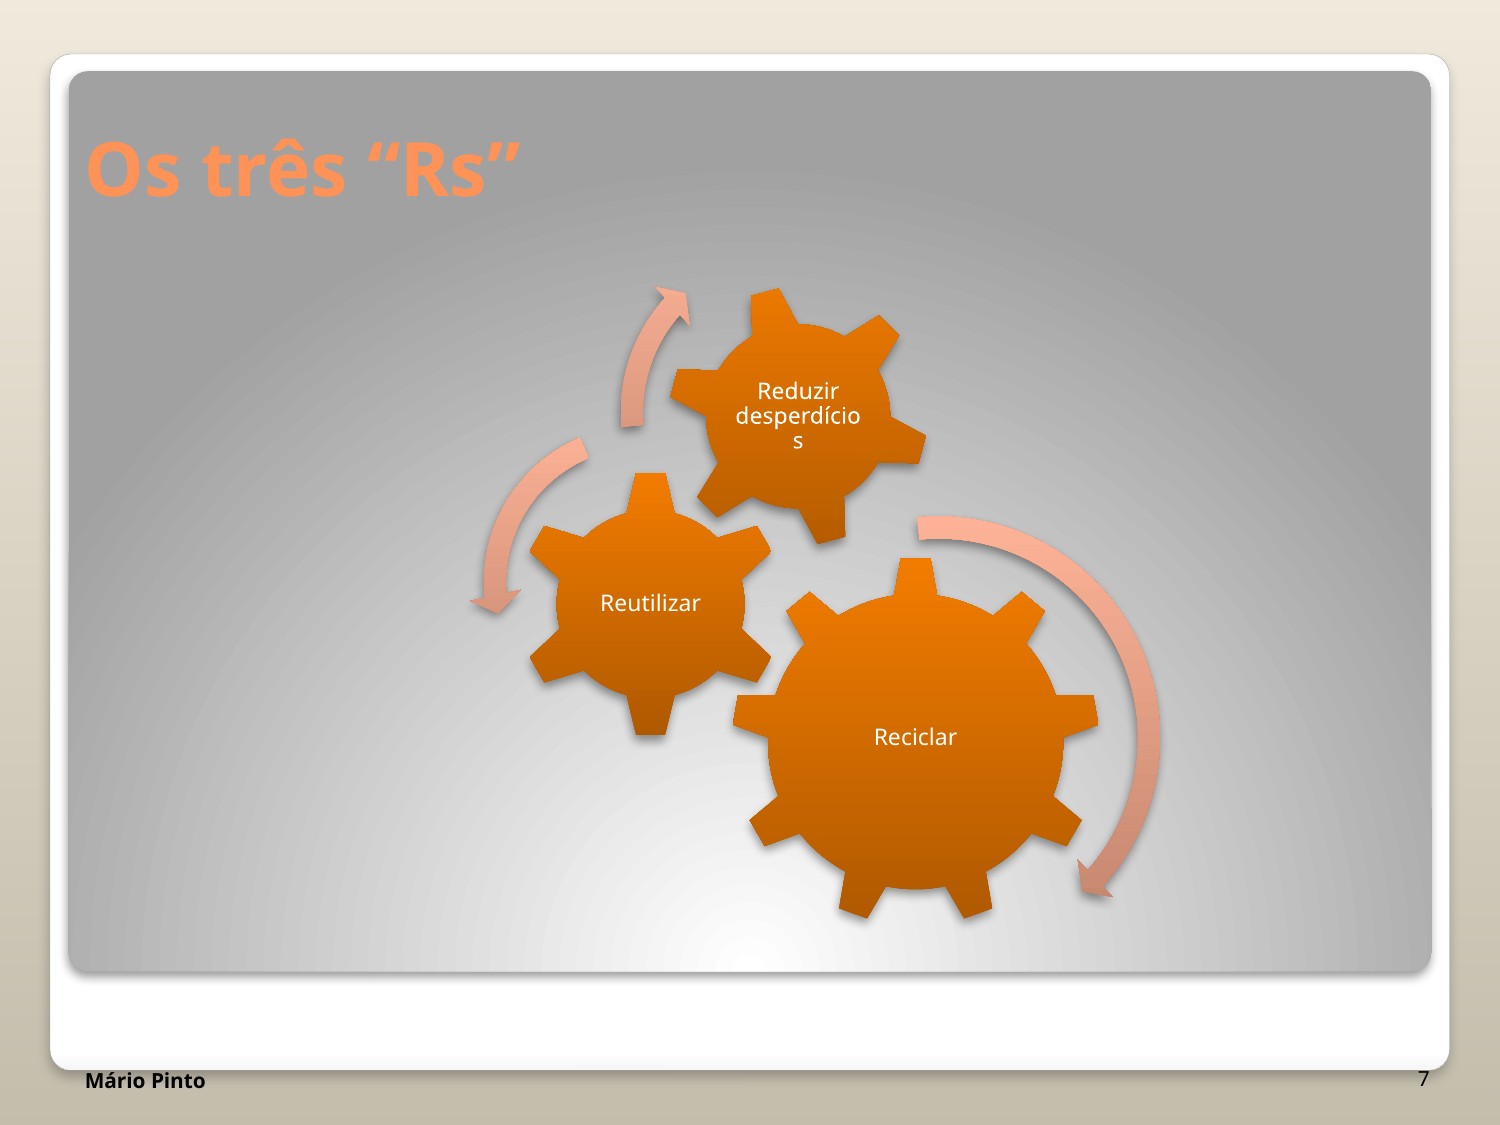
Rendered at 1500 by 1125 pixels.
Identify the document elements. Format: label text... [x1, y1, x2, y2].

footer Mário Pinto [70, 1042, 446, 1103]
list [141, 255, 1389, 927]
title Os três “Rs” [70, 46, 1413, 220]
slide_number 7 [1369, 1041, 1445, 1102]
